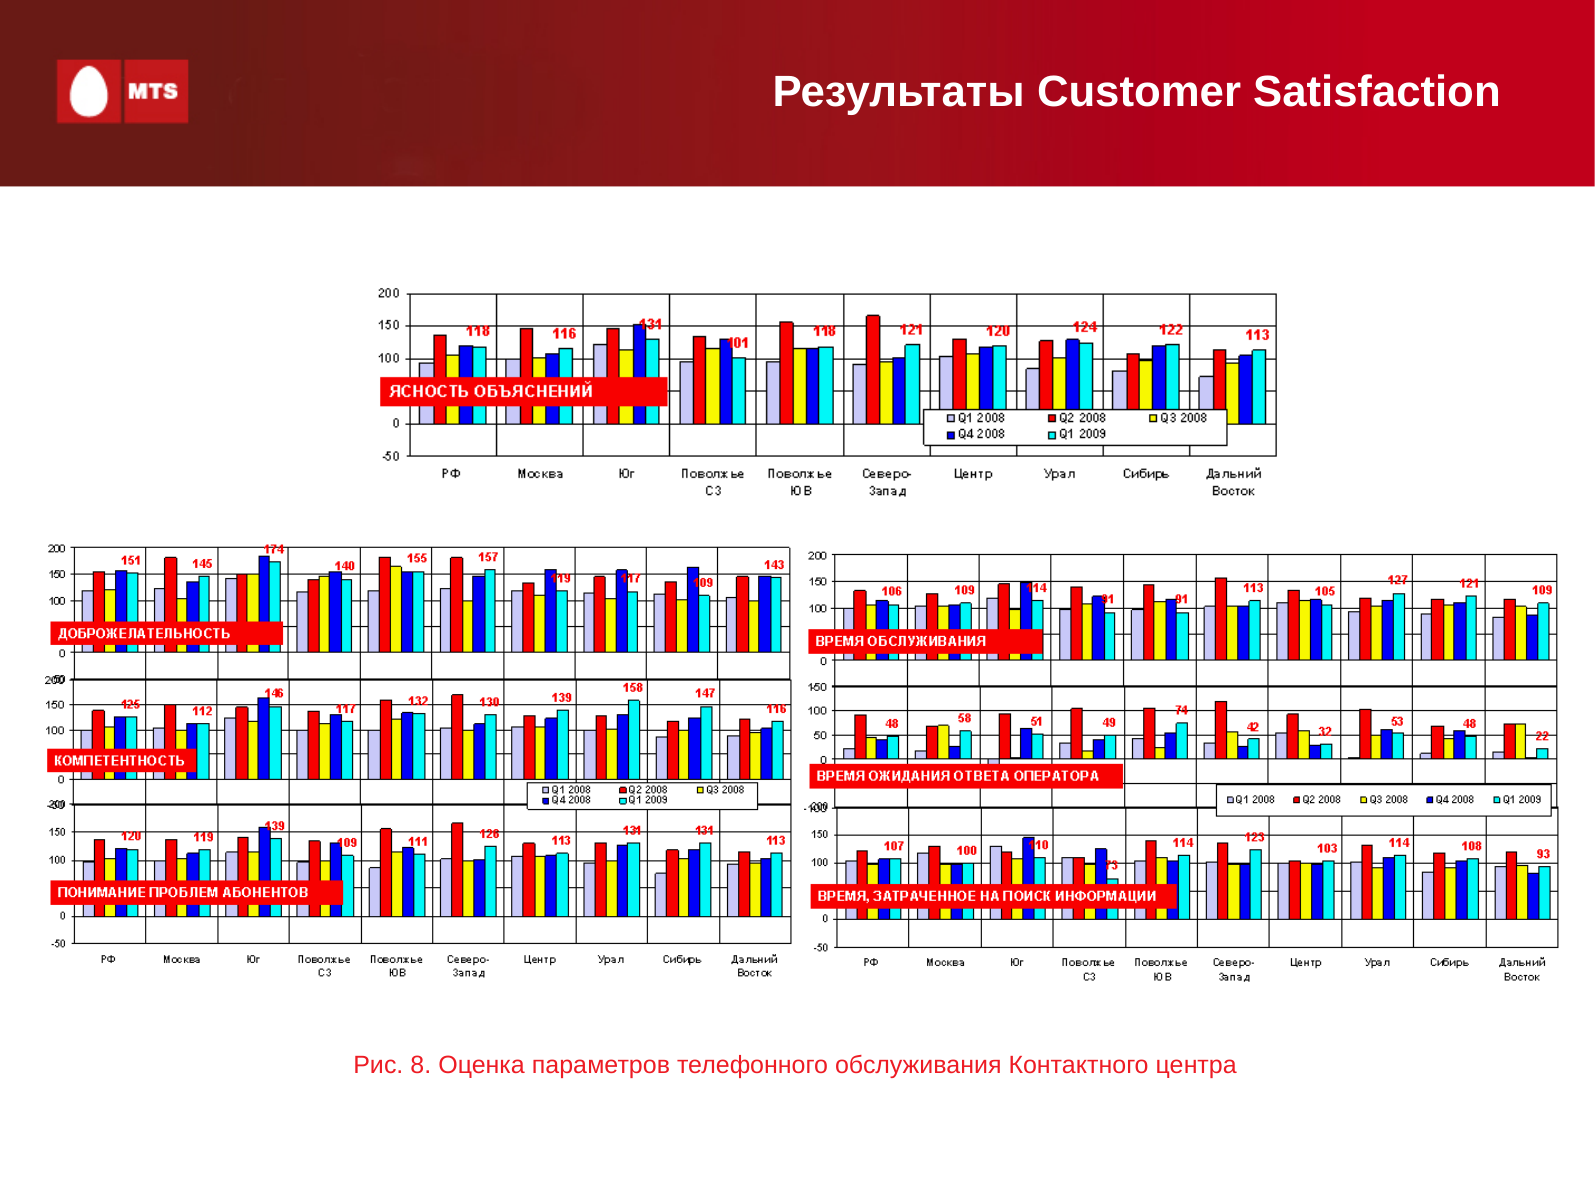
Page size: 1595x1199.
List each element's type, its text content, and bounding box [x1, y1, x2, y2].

text_box Результаты Customer Satisfaction [235, 62, 1501, 123]
picture [0, 0, 1595, 1199]
text_box Рис. 8. Оценка параметров телефонного обслуживания Контактного центра [338, 1024, 1254, 1086]
